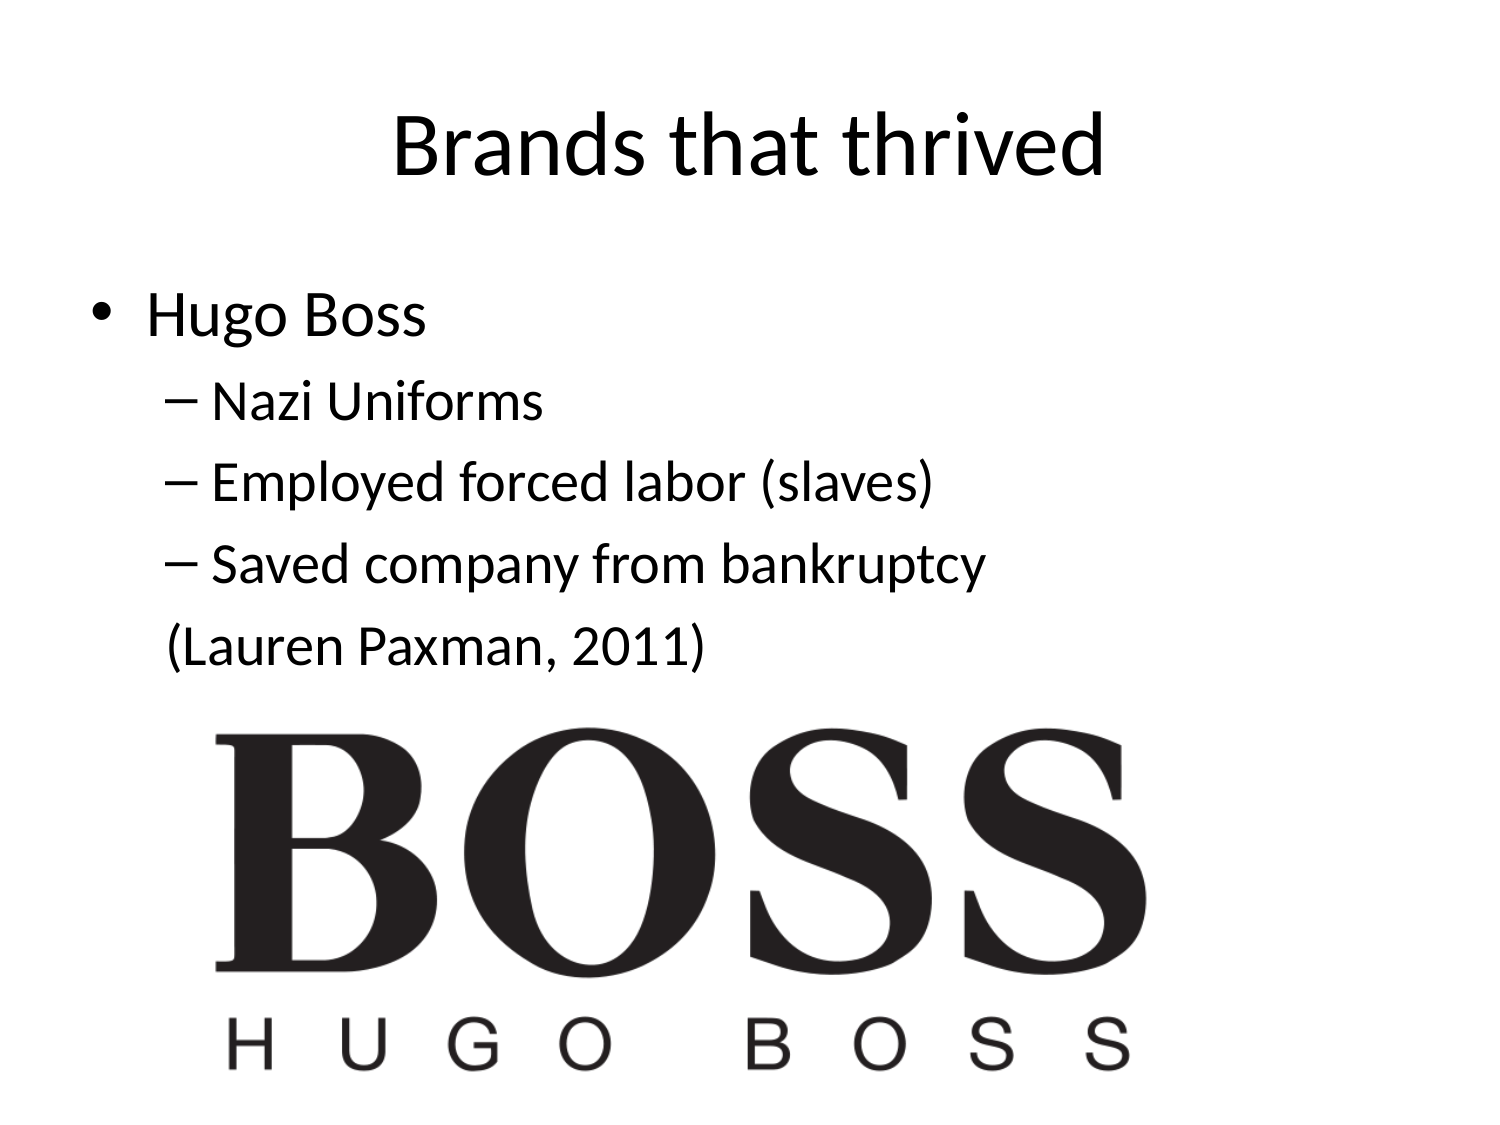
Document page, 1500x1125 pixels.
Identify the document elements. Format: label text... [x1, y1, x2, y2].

list Hugo Boss Nazi Uniforms Employed forced labor (slaves) Saved company from bankruptcy (Lauren Paxman, 2011) [75, 262, 1425, 1005]
title Brands that thrived [75, 45, 1425, 233]
picture [212, 724, 1151, 1075]
